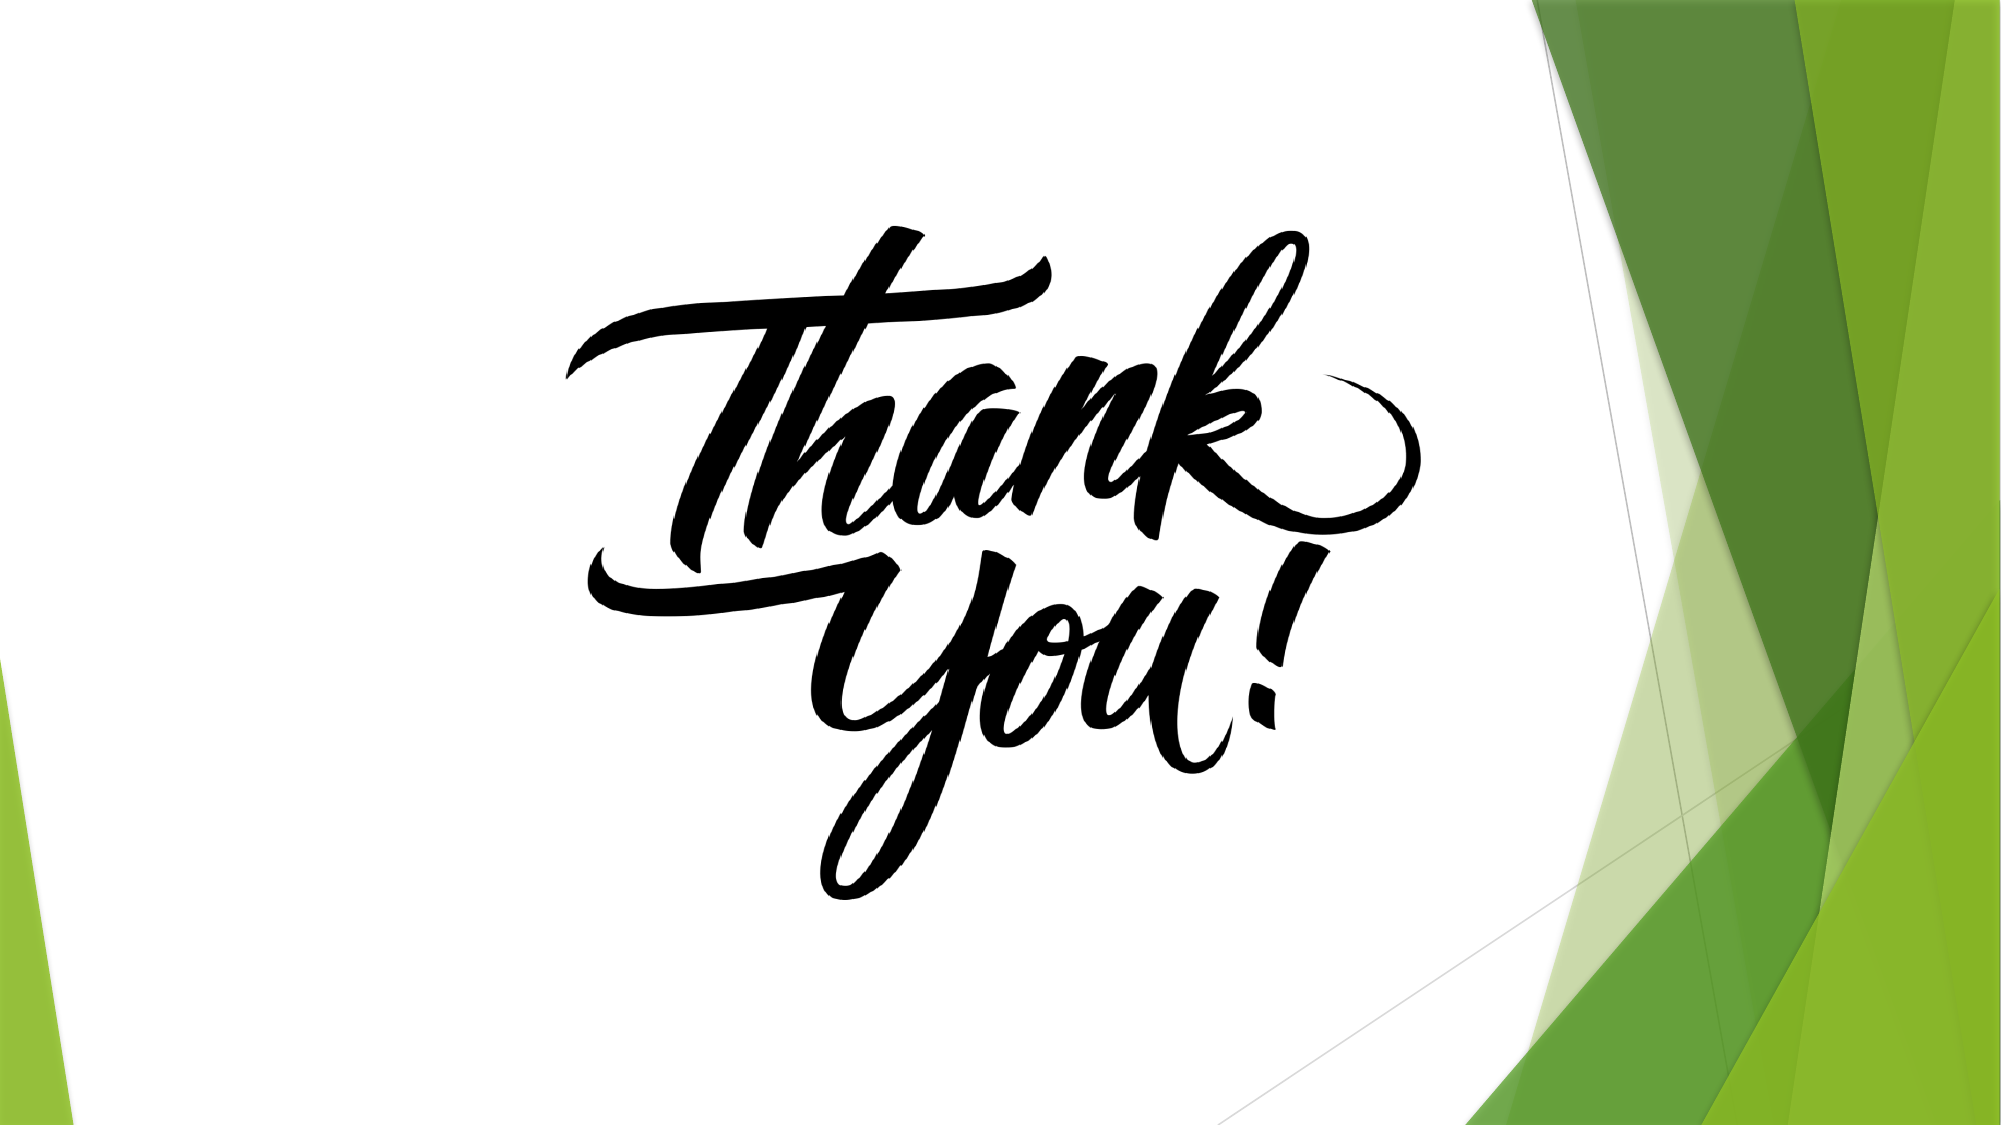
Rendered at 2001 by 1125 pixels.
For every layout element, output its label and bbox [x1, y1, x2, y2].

picture [400, 86, 1581, 1023]
